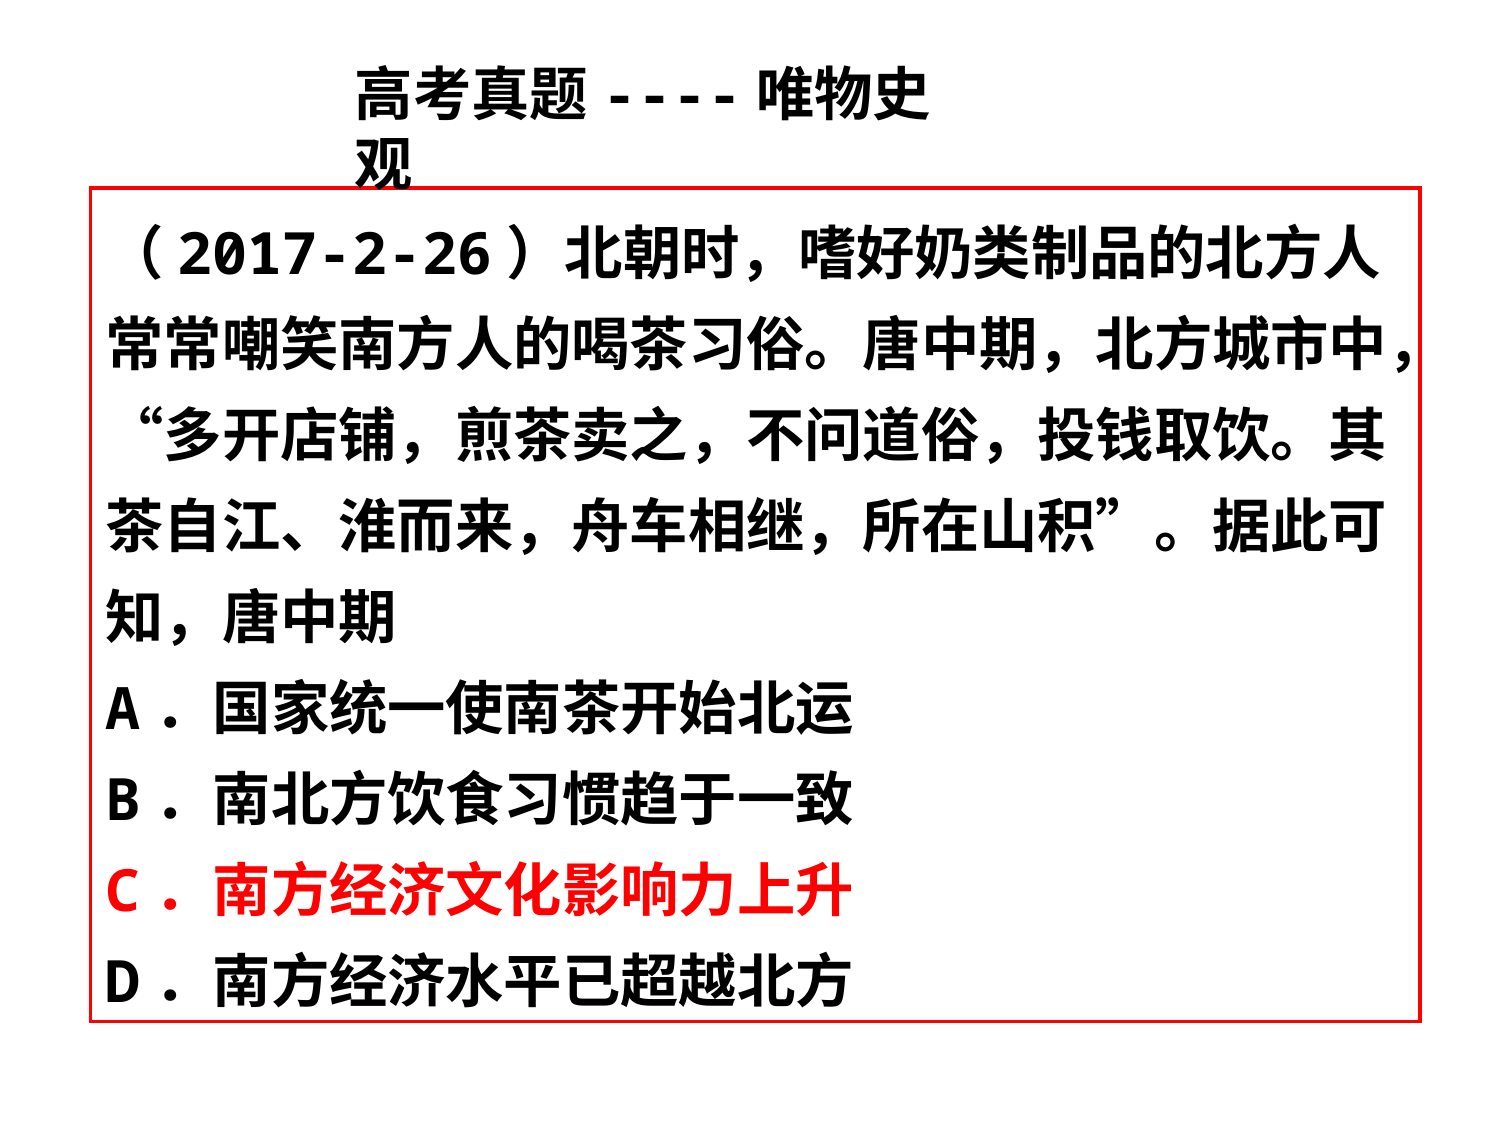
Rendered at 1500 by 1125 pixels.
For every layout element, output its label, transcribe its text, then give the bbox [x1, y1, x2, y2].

text_box （2017-2-26）北朝时，嗜好奶类制品的北方人常常嘲笑南方人的喝茶习俗。唐中期，北方城市中，“多开店铺，煎茶卖之，不问道俗，投钱取饮。其茶自江、淮而来，舟车相继，所在山积”。据此可知，唐中期 A．国家统一使南茶开始北运 B．南北方饮食习惯趋于一致 C．南方经济文化影响力上升 D．南方经济水平已超越北方 [90, 187, 1420, 1022]
text_box 高考真题----唯物史观 [340, 49, 988, 205]
